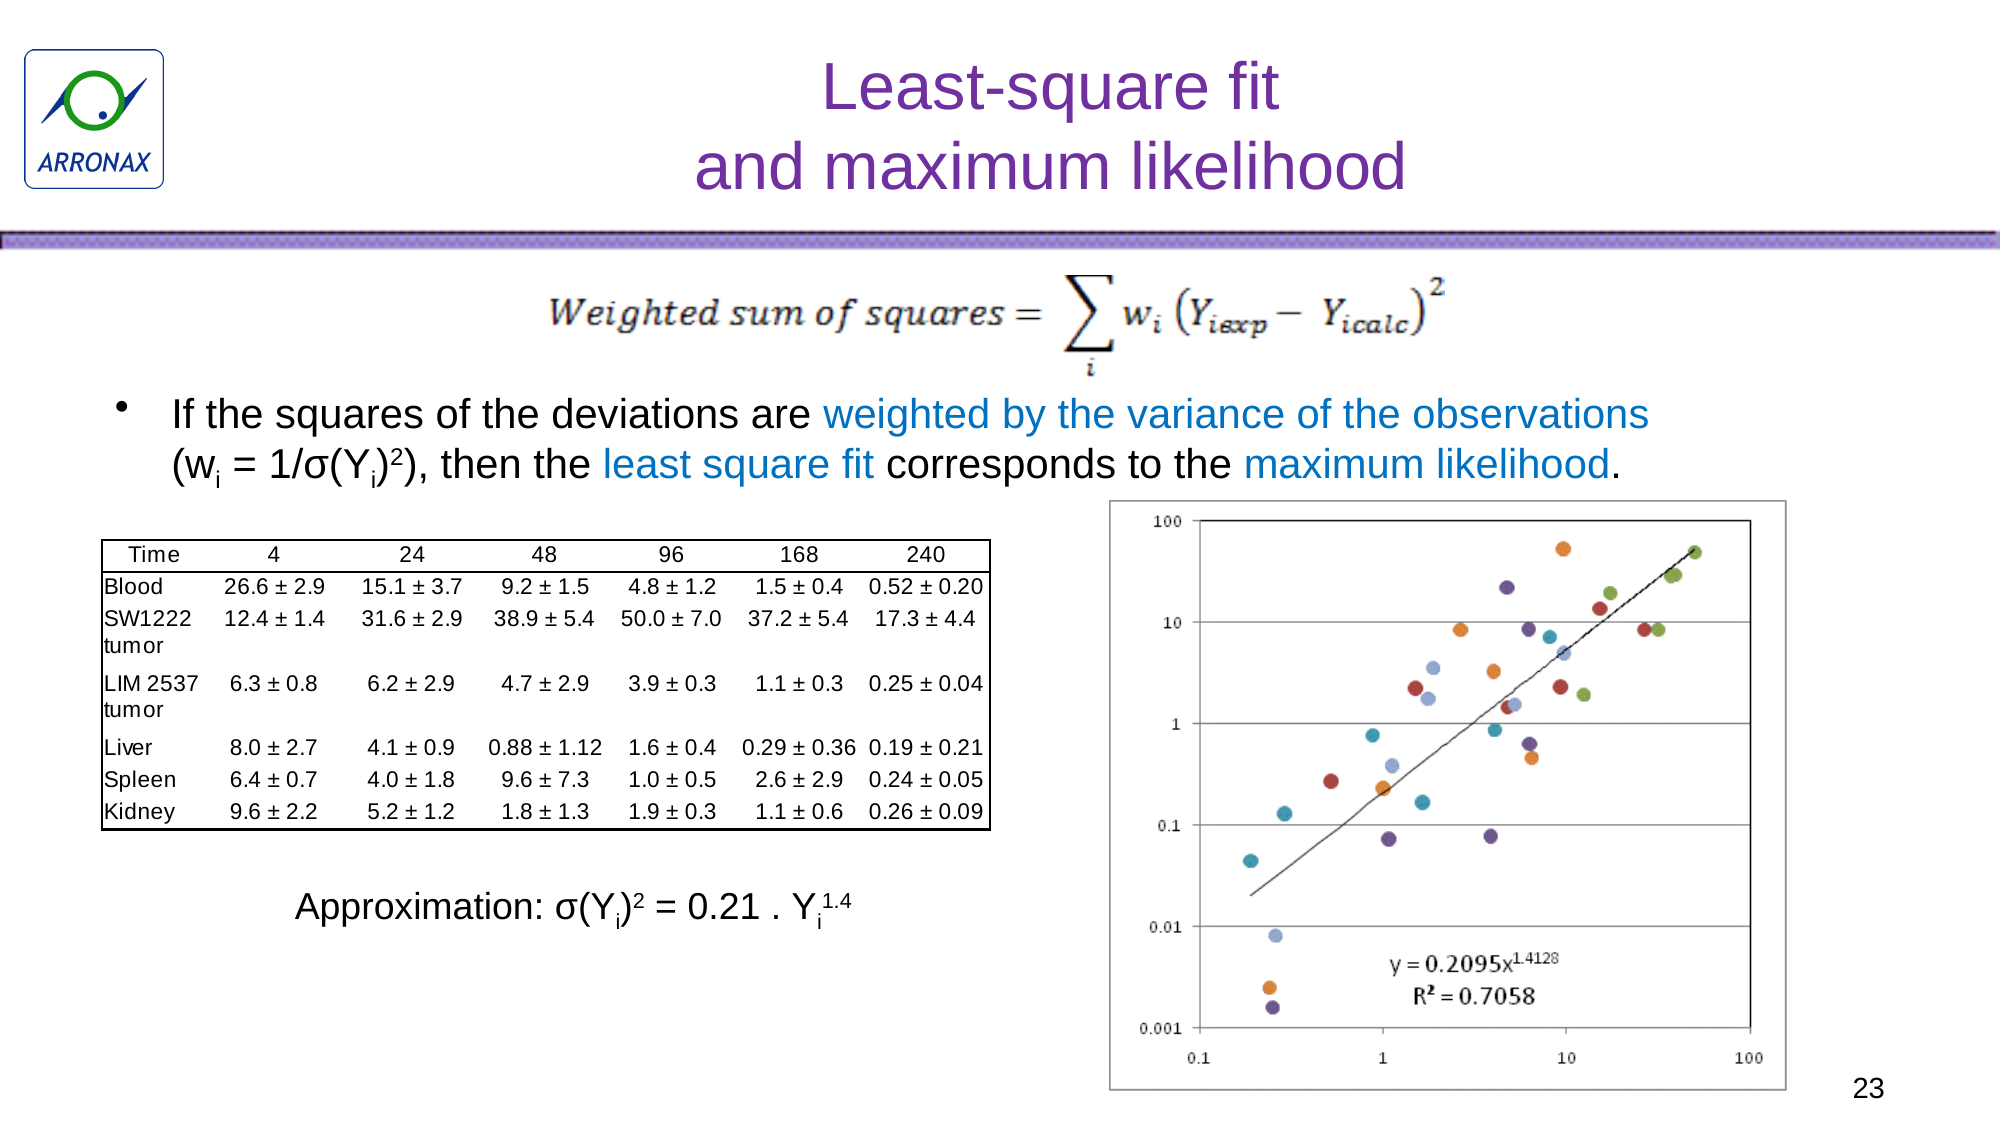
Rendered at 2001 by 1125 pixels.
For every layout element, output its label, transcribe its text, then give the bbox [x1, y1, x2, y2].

slide_number 23 [1433, 1061, 1901, 1113]
picture [99, 533, 993, 839]
title Least-square fit and maximum likelihood [202, 45, 1900, 200]
picture [24, 49, 164, 189]
picture [0, 225, 2000, 263]
list If the squares of the deviations are weighted by the variance of the observations (wi = 1/σ(Yi)2), then the least square fit corresponds to the maximum likelihood. [99, 262, 1900, 1005]
picture [549, 275, 1446, 388]
picture [1108, 499, 1788, 1093]
text_box Approximation: σ(Yi)2 = 0.21 . Yi1.4 [280, 874, 867, 941]
